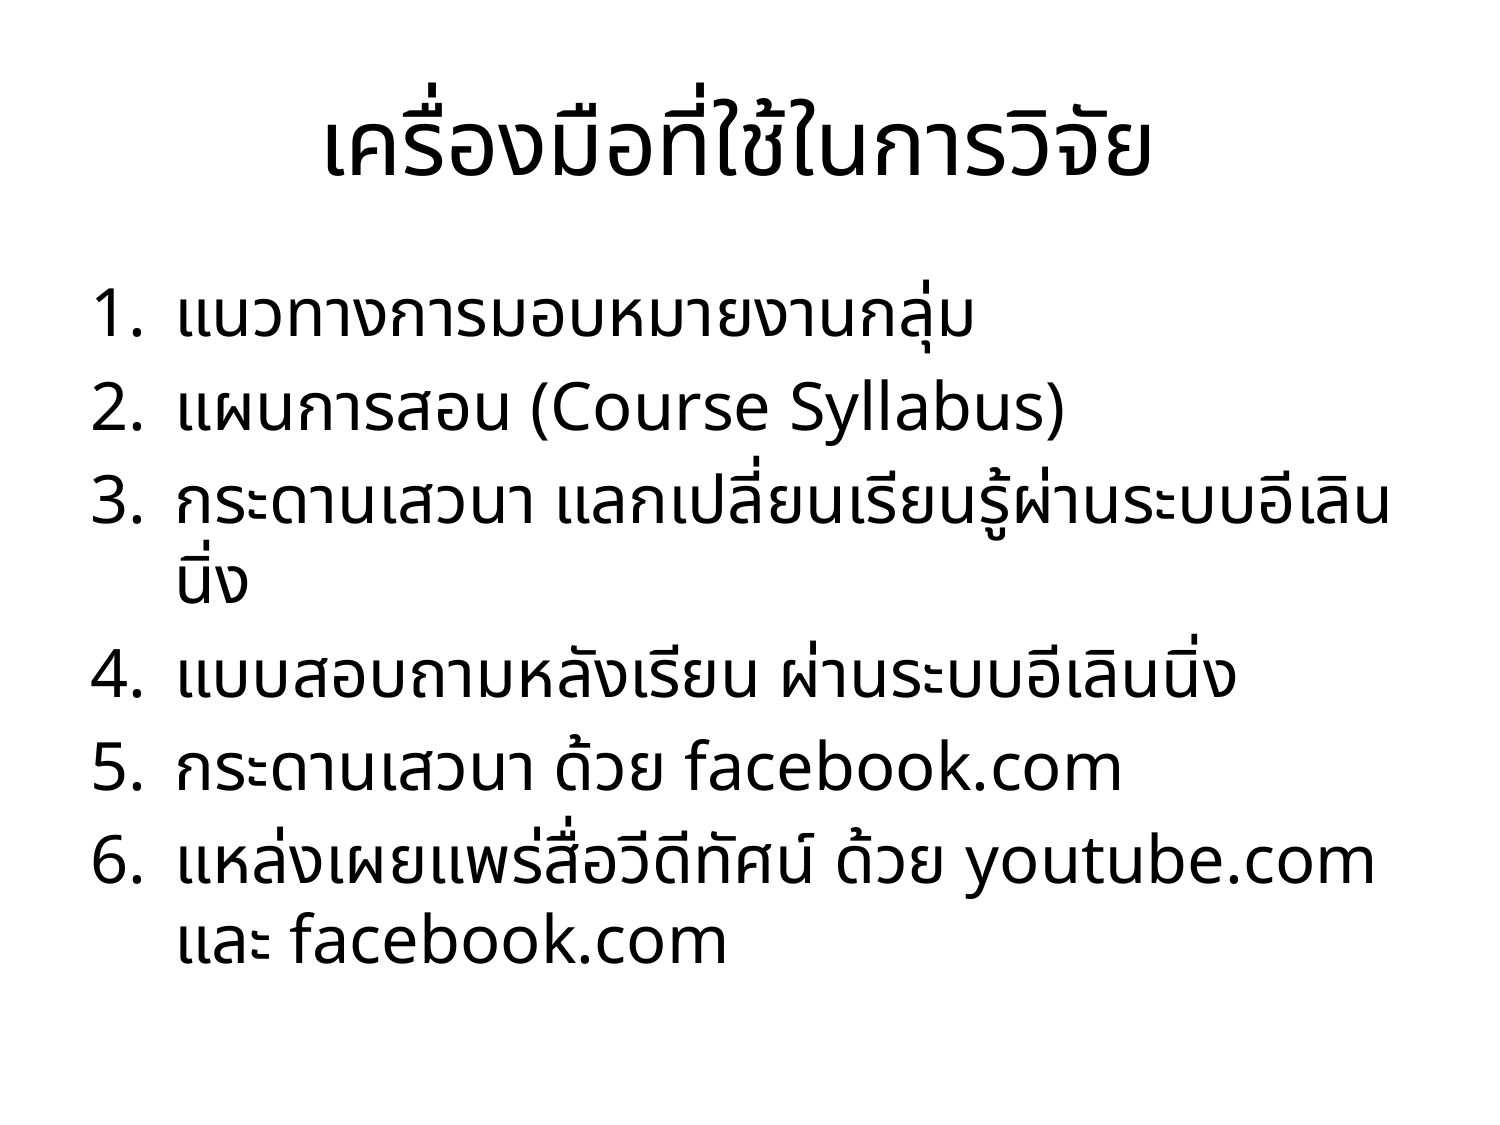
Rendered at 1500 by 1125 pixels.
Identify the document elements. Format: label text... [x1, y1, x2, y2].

list แนวทางการมอบหมายงานกลุ่ม แผนการสอน (Course Syllabus) กระดานเสวนา แลกเปลี่ยนเรียนรู้ผ่านระบบอีเลินนิ่ง แบบสอบถามหลังเรียน ผ่านระบบอีเลินนิ่ง กระดานเสวนา ด้วย facebook.com แหล่งเผยแพร่สื่อวีดีทัศน์ ด้วย youtube.com และ facebook.com [75, 262, 1425, 1005]
title เครื่องมือที่ใช้ในการวิจัย [75, 45, 1425, 233]
